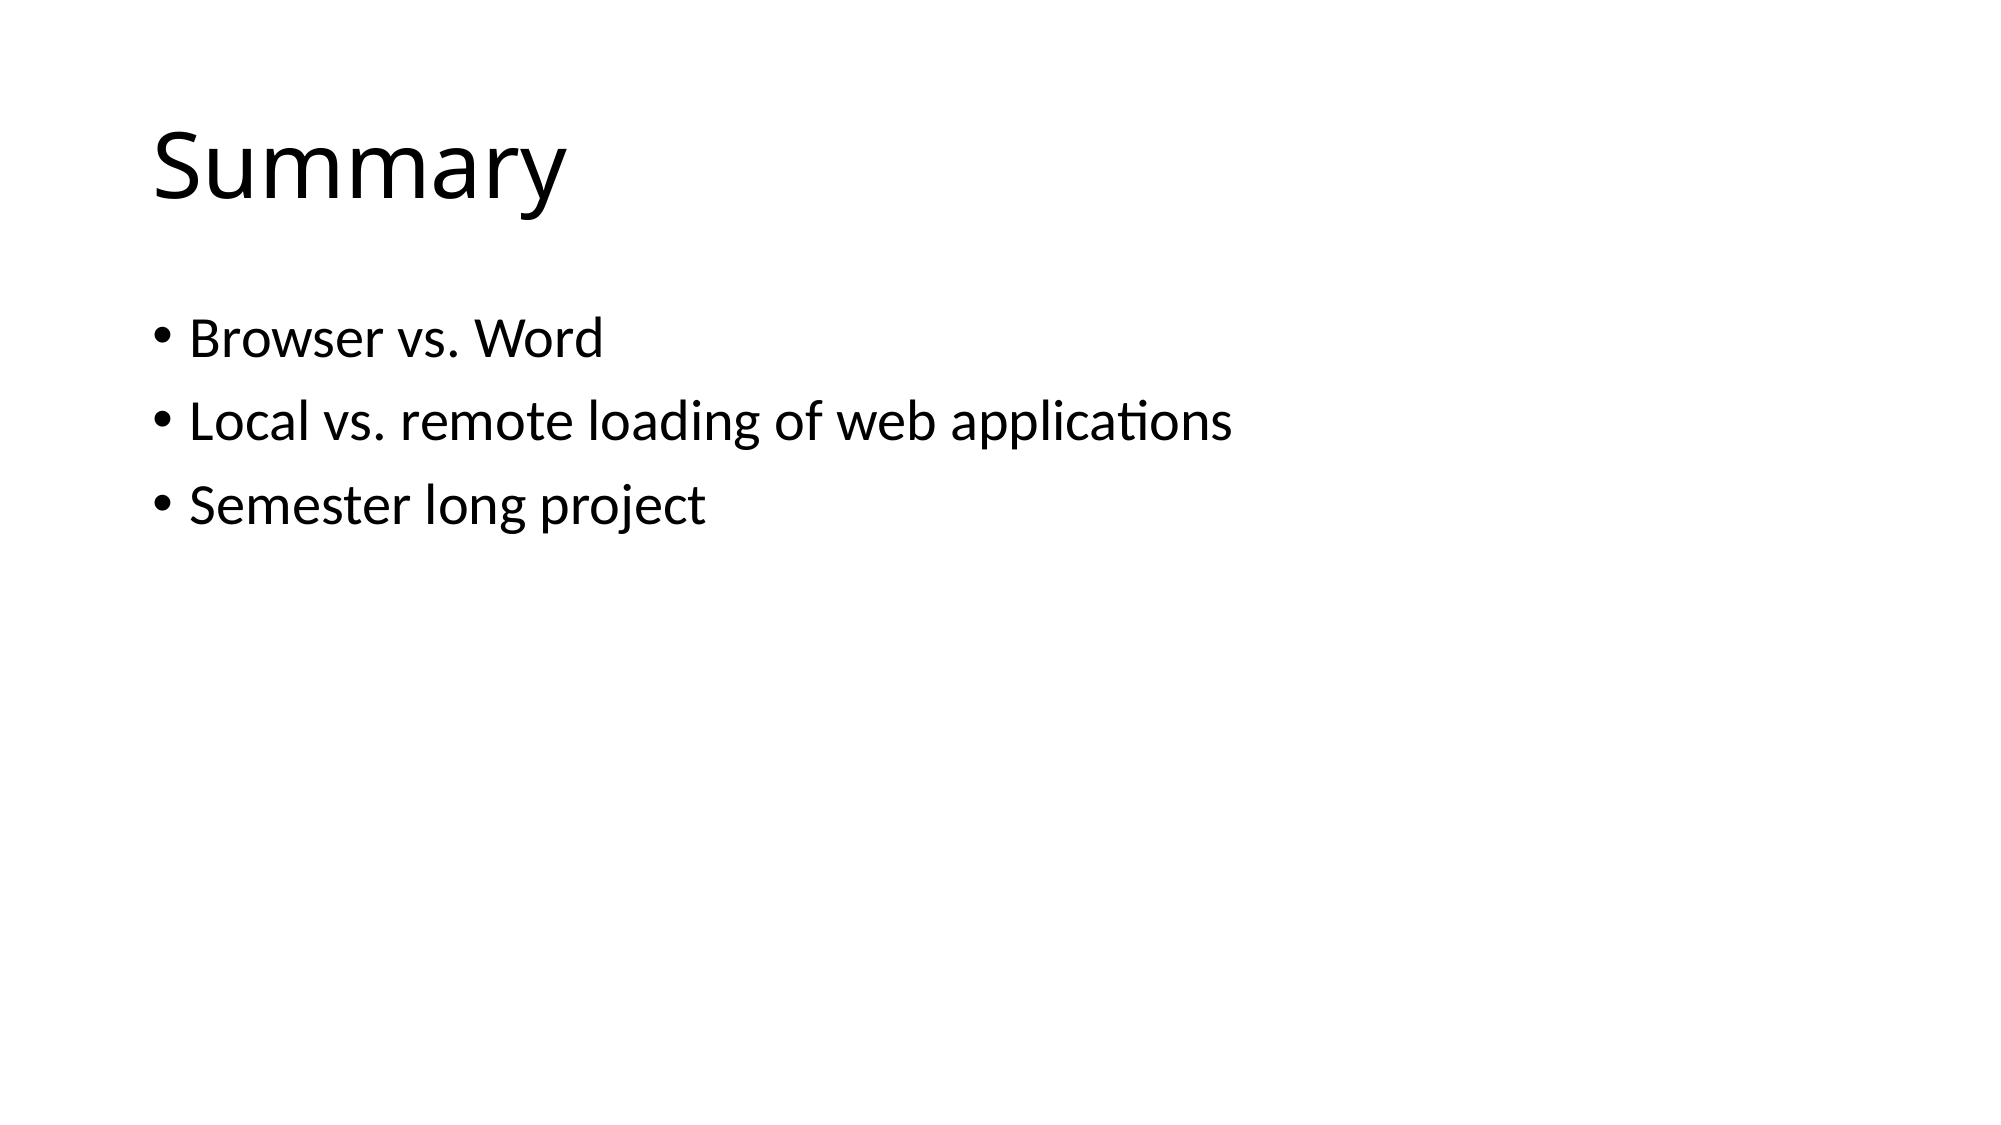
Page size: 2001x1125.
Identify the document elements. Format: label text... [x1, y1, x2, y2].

title Summary [137, 59, 1863, 278]
list Browser vs. Word Local vs. remote loading of web applications Semester long project [137, 299, 1863, 1014]
